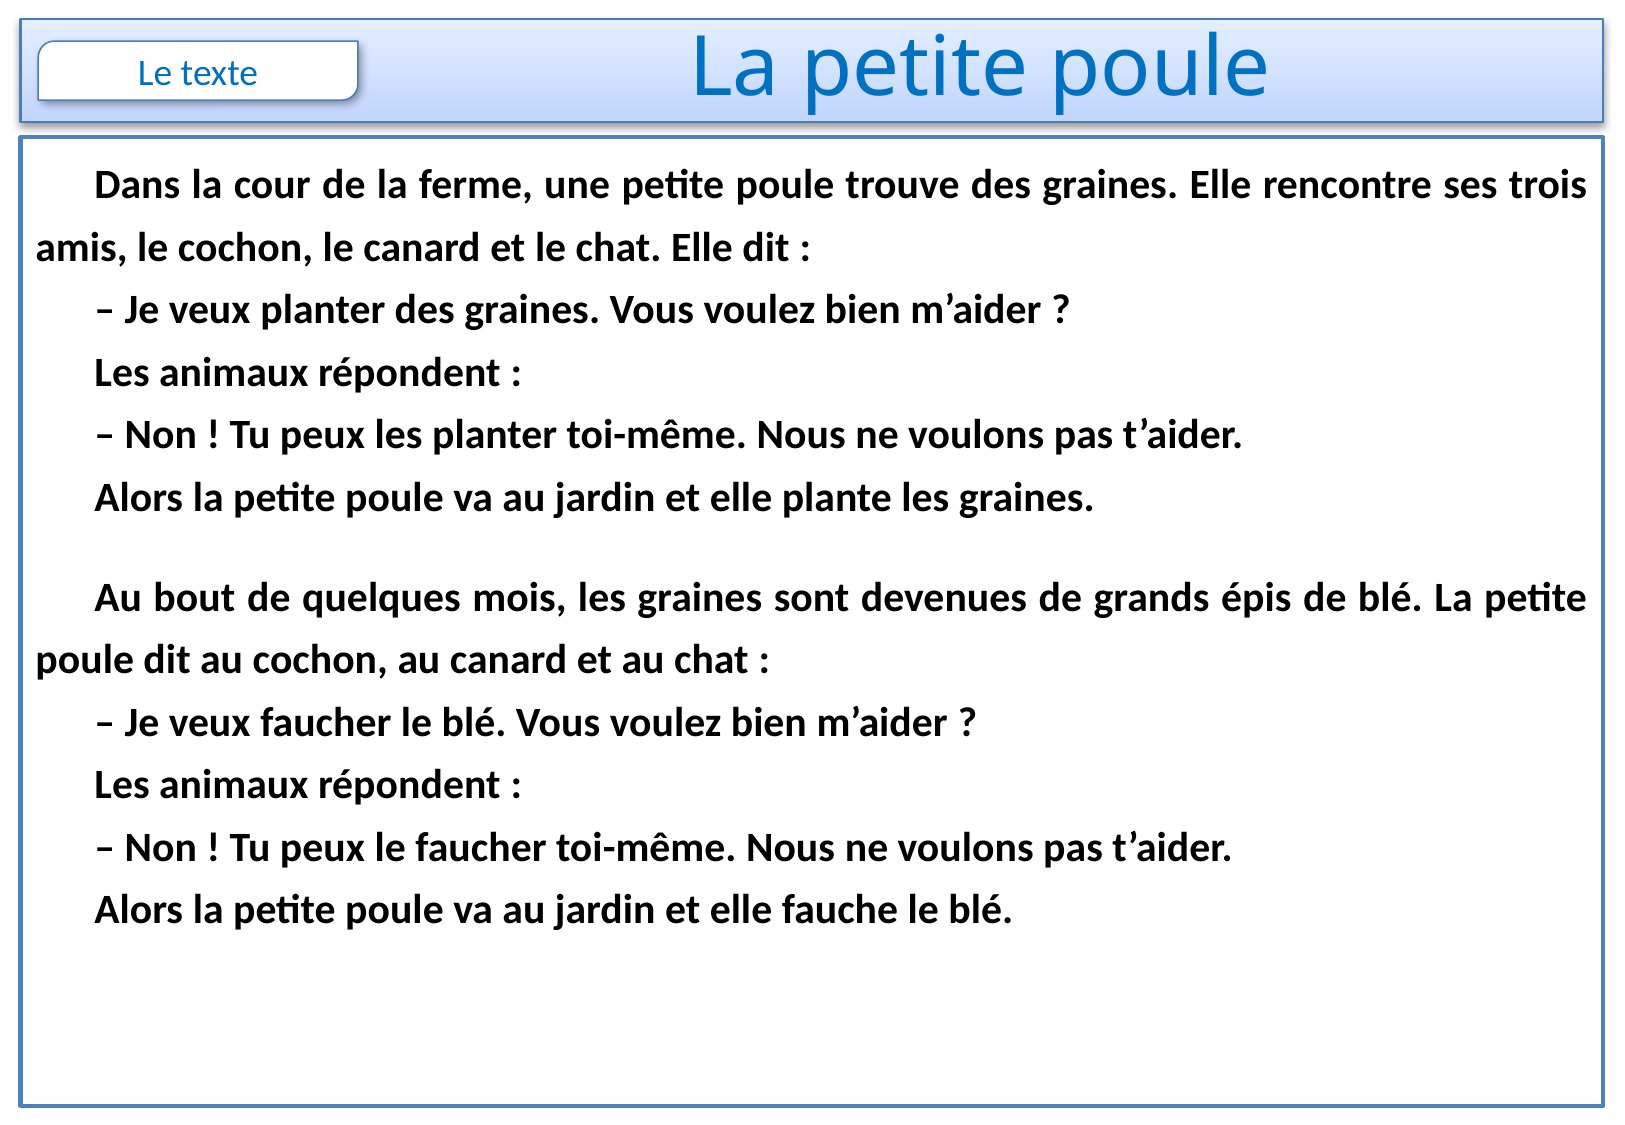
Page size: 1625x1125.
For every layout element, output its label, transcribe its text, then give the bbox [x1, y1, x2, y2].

title La petite poule [357, 4, 1604, 120]
list Dans la cour de la ferme, une petite poule trouve des graines. Elle rencontre ses trois amis, le cochon, le canard et le chat. Elle dit : – Je veux planter des graines. Vous voulez bien m’aider ? Les animaux répondent : – Non ! Tu peux les planter toi-même. Nous ne voulons pas t’aider. Alors la petite poule va au jardin et elle plante les graines. Au bout de quelques mois, les graines sont devenues de grands épis de blé. La petite poule dit au cochon, au canard et au chat : – Je veux faucher le blé. Vous voulez bien m’aider ? Les animaux répondent : – Non ! Tu peux le faucher toi-même. Nous ne voulons pas t’aider. Alors la petite poule va au jardin et elle fauche le blé. [18, 135, 1605, 1108]
